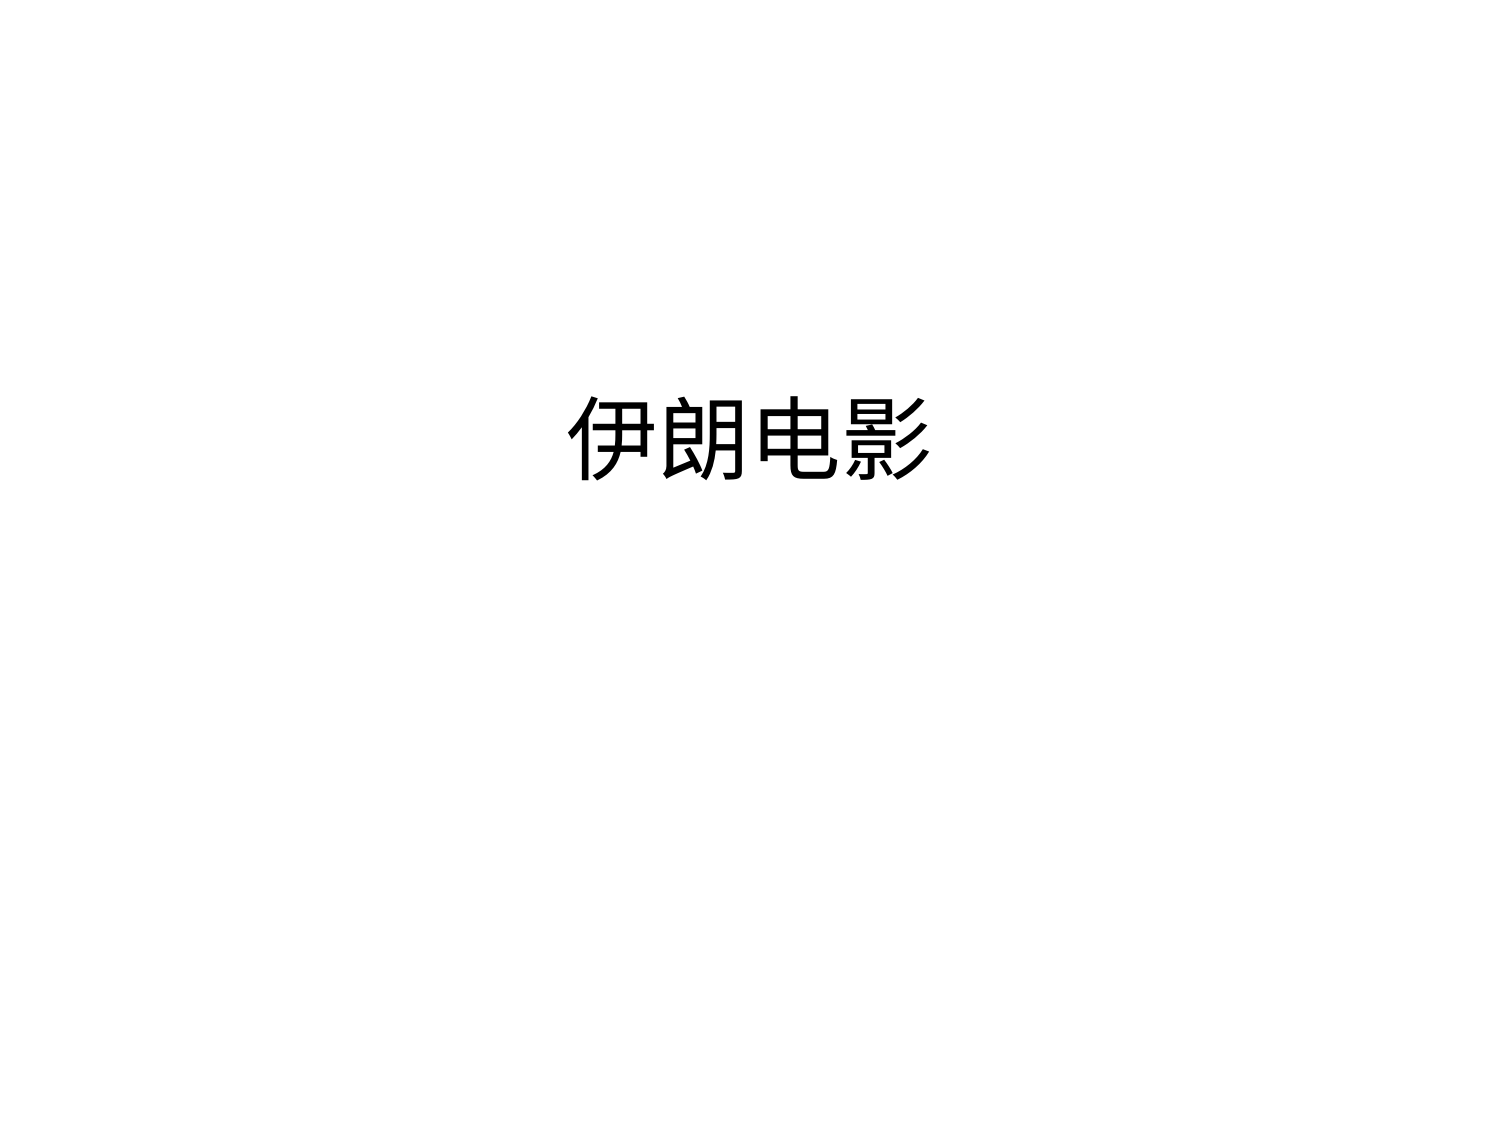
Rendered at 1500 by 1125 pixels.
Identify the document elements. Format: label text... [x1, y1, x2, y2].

title 伊朗电影 [74, 342, 1426, 531]
